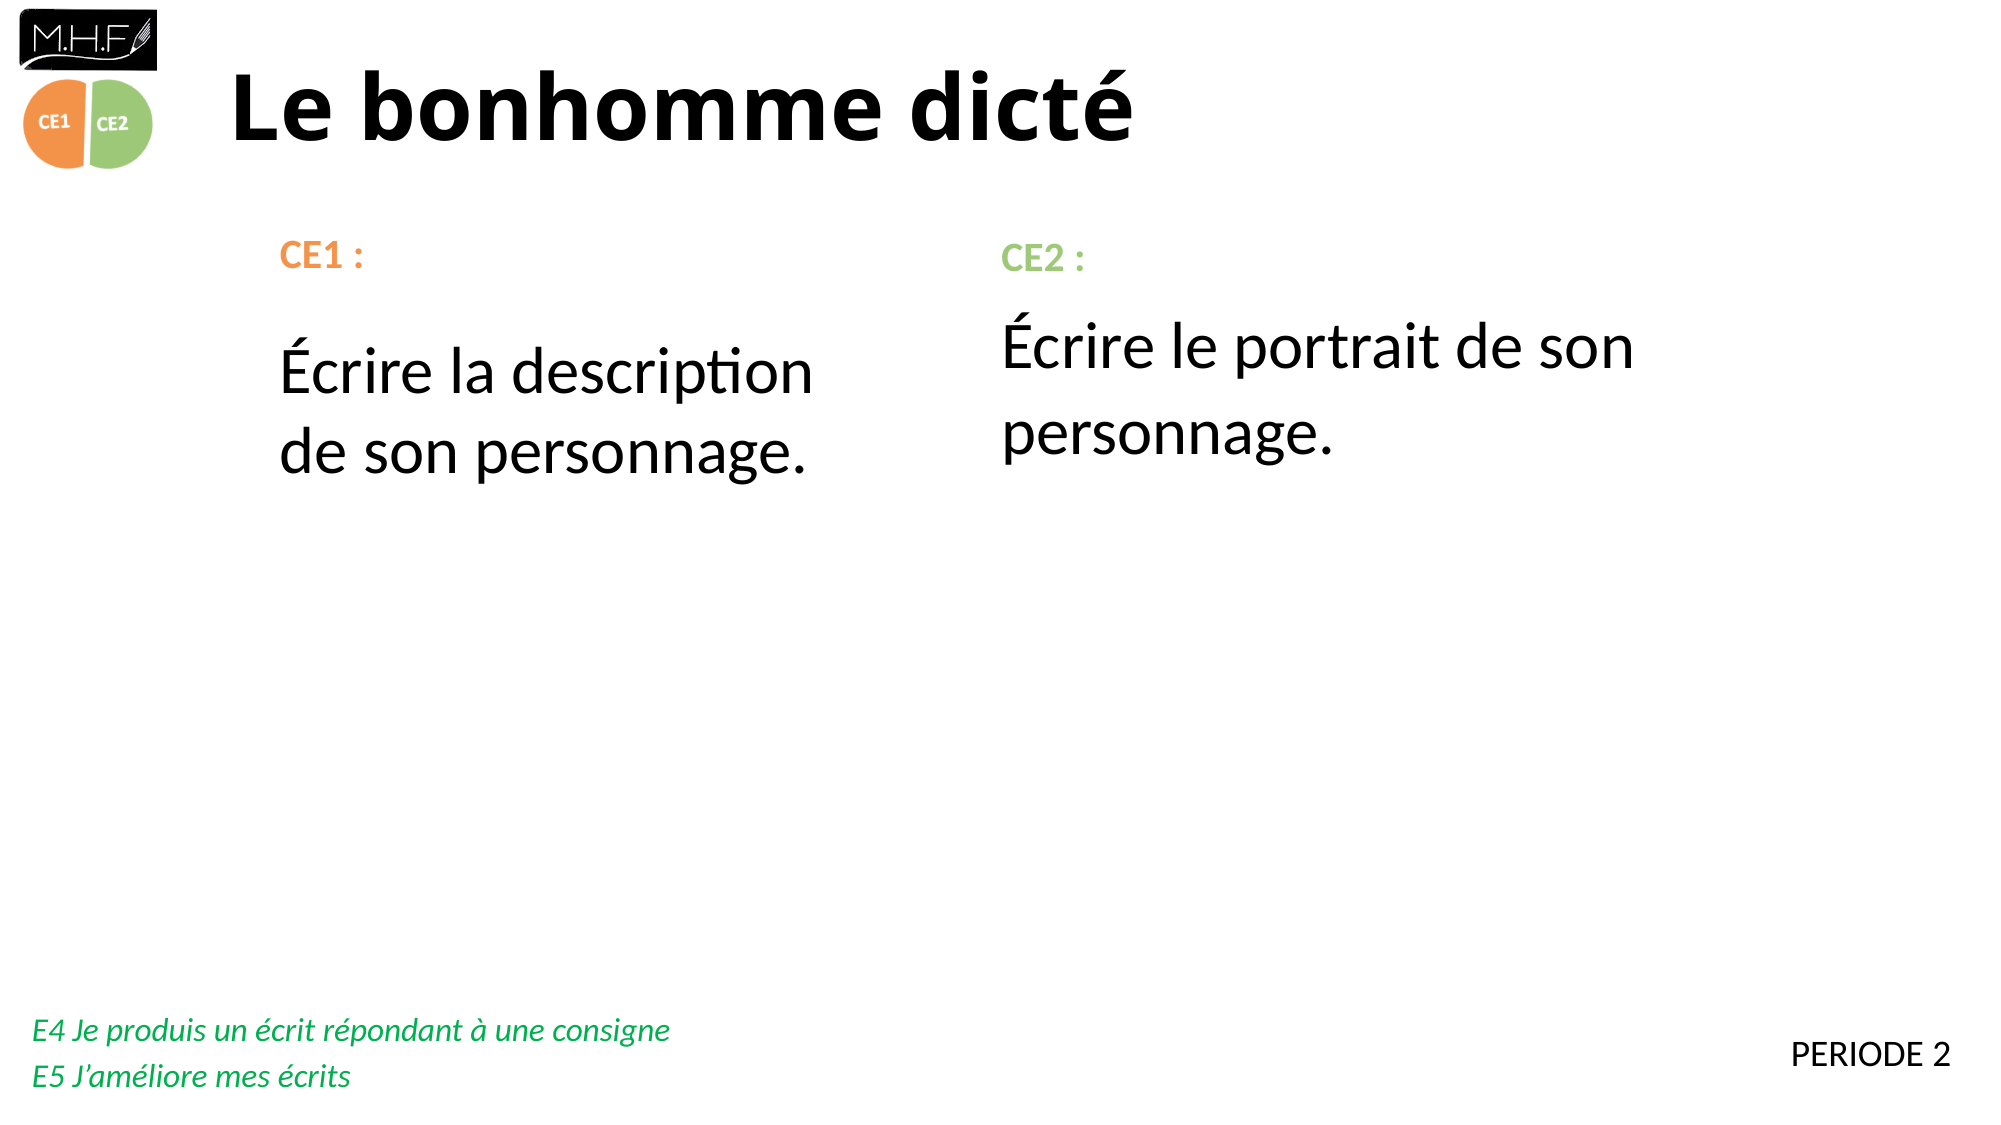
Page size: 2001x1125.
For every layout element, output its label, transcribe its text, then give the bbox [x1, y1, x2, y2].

picture [1, 7, 177, 207]
text_box CE2 : Écrire le portrait de son personnage. [986, 220, 1719, 476]
text_box PERIODE 2 [1362, 1021, 1967, 1082]
title Le bonhomme dicté [213, 1, 1863, 220]
text_box E4 Je produis un écrit répondant à une consigne E5 J’améliore mes écrits [17, 1000, 1017, 1102]
text_box CE1 : Écrire la description de son personnage. [265, 220, 843, 544]
